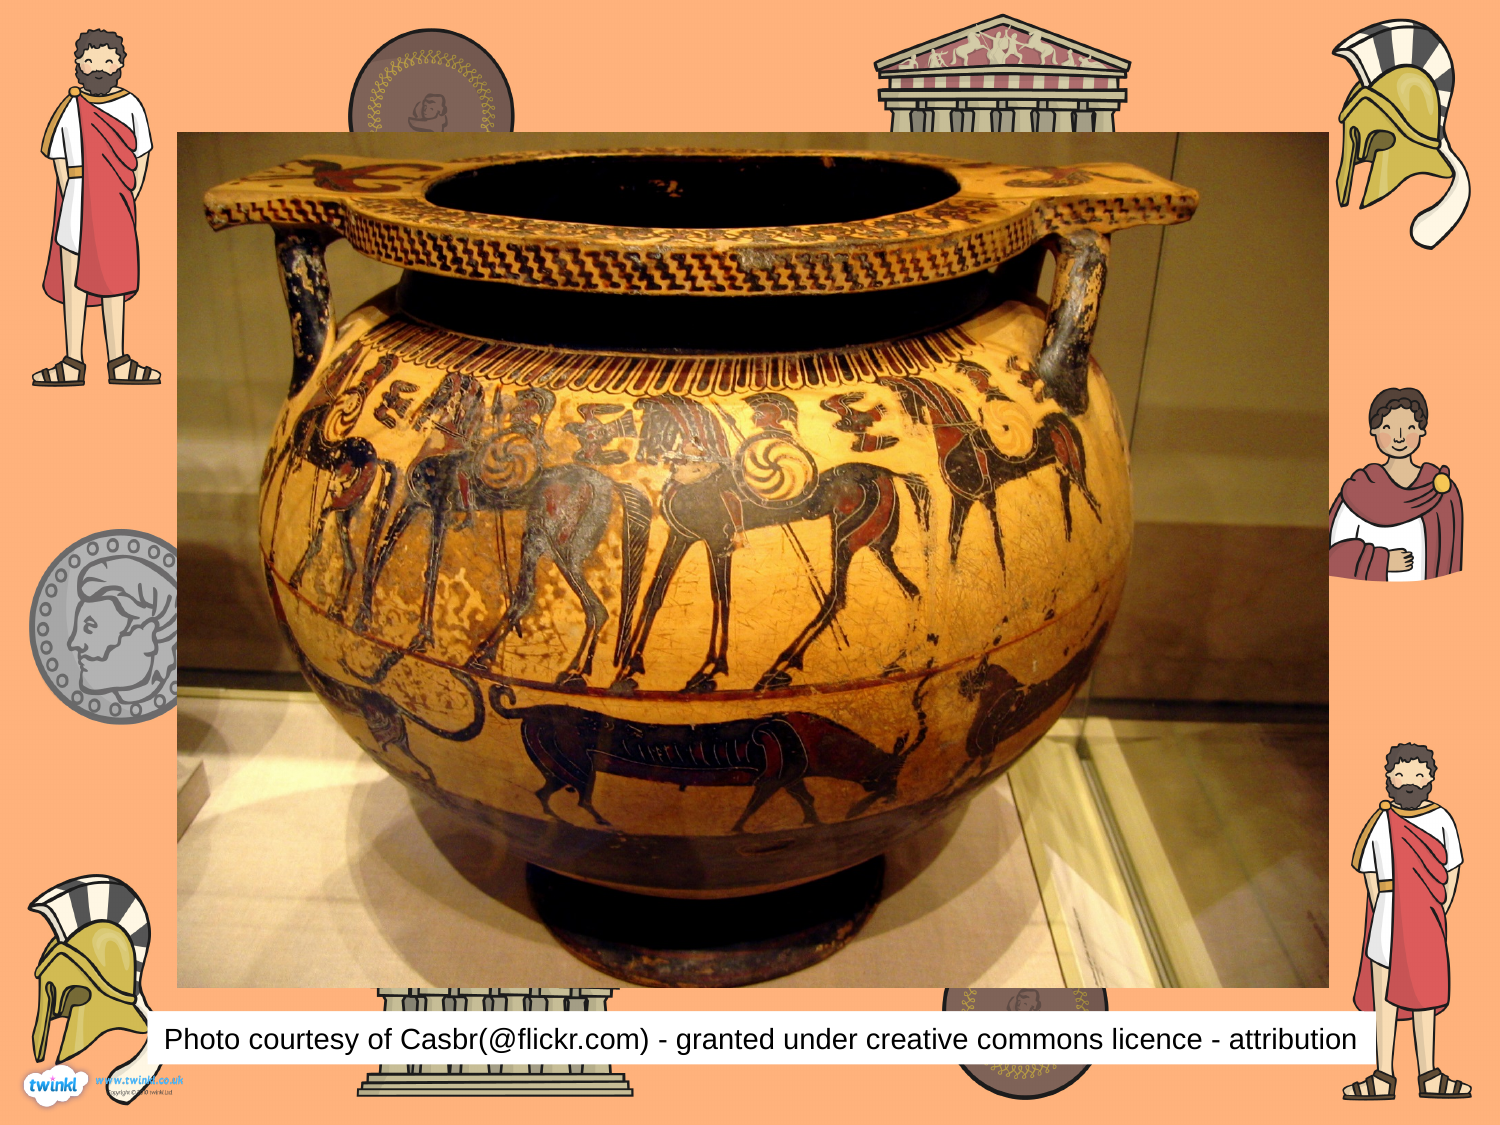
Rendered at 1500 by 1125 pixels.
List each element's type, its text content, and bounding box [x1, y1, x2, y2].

text_box Photo courtesy of Casbr(@flickr.com) - granted under creative commons licence - attribution [147, 1011, 1376, 1065]
picture [0, 0, 1500, 1125]
